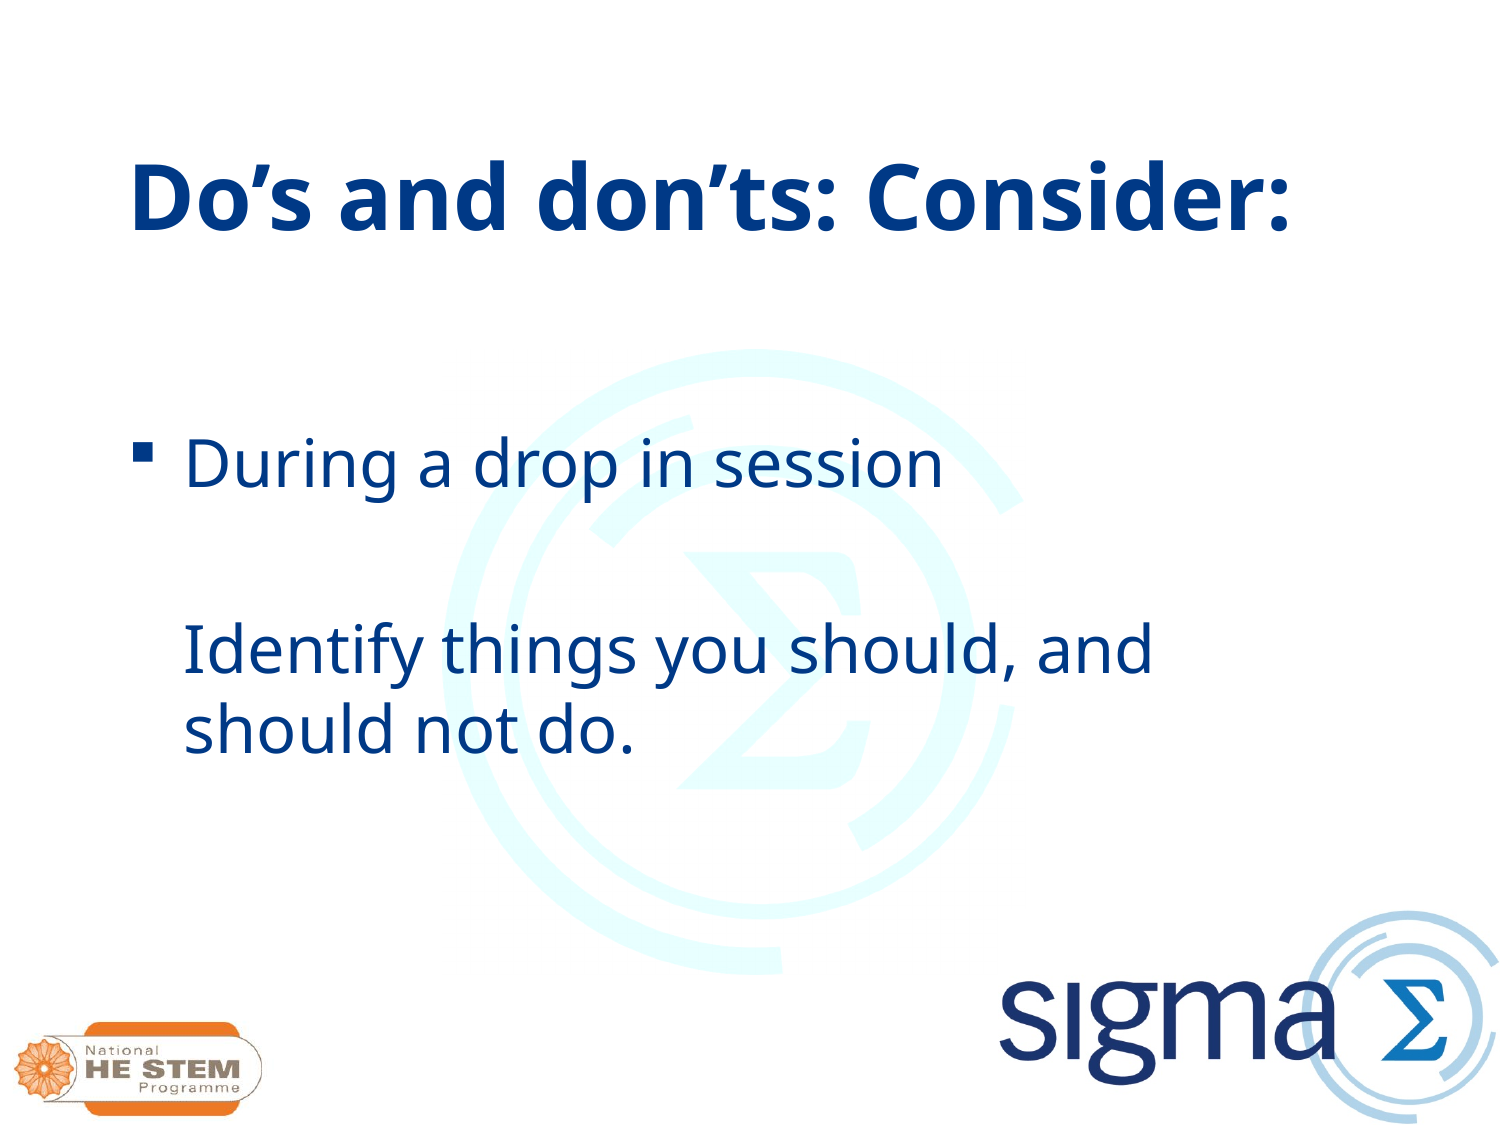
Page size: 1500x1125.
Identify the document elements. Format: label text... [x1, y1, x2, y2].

picture [0, 1008, 282, 1125]
picture [998, 909, 1500, 1125]
list During a drop in session Identify things you should, and should not do. [112, 349, 1388, 988]
title Do’s and don’ts: Consider: [112, 99, 1388, 288]
